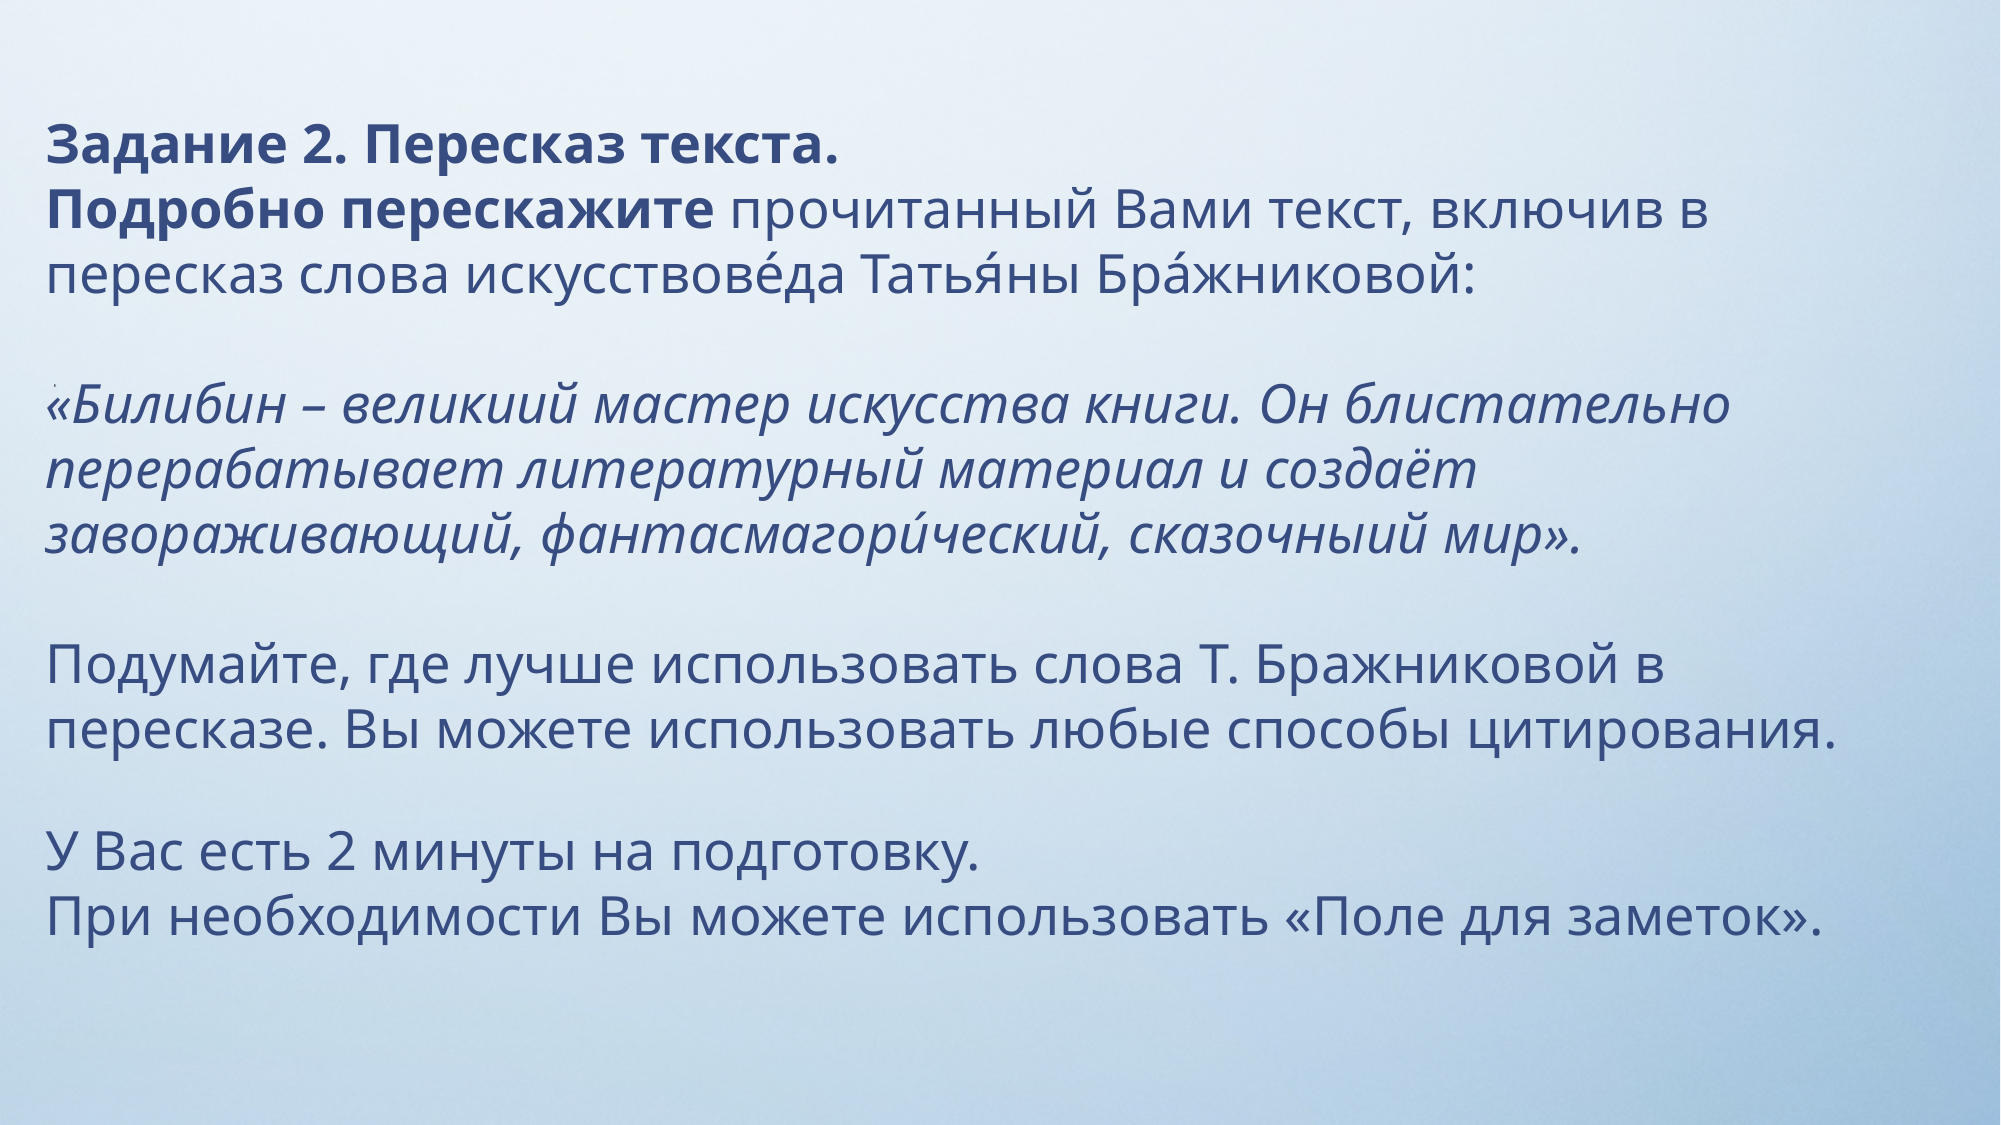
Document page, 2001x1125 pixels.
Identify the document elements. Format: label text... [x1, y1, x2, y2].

picture [0, 0, 2001, 1125]
text_box У Вас есть 2 минуты на подготовку. При необходимости Вы можете использовать «Поле для заметок». [30, 808, 1922, 954]
text_box Задание 2. Пересказ текста. Подробно перескажите прочитанный Вами текст, включив в пересказ слова искусствове́да Татья́ны Бра́жниковой: «Билибин – великиий мастер искусства книги. Он блистательно перерабатывает литературный материал и создаёт завораживающий, фантасмагори́ческий, сказочныий мир». Подумайте, где лучше использовать слова Т. Бражниковой в пересказе. Вы можете использовать любые способы цитирования. [30, 101, 1906, 767]
